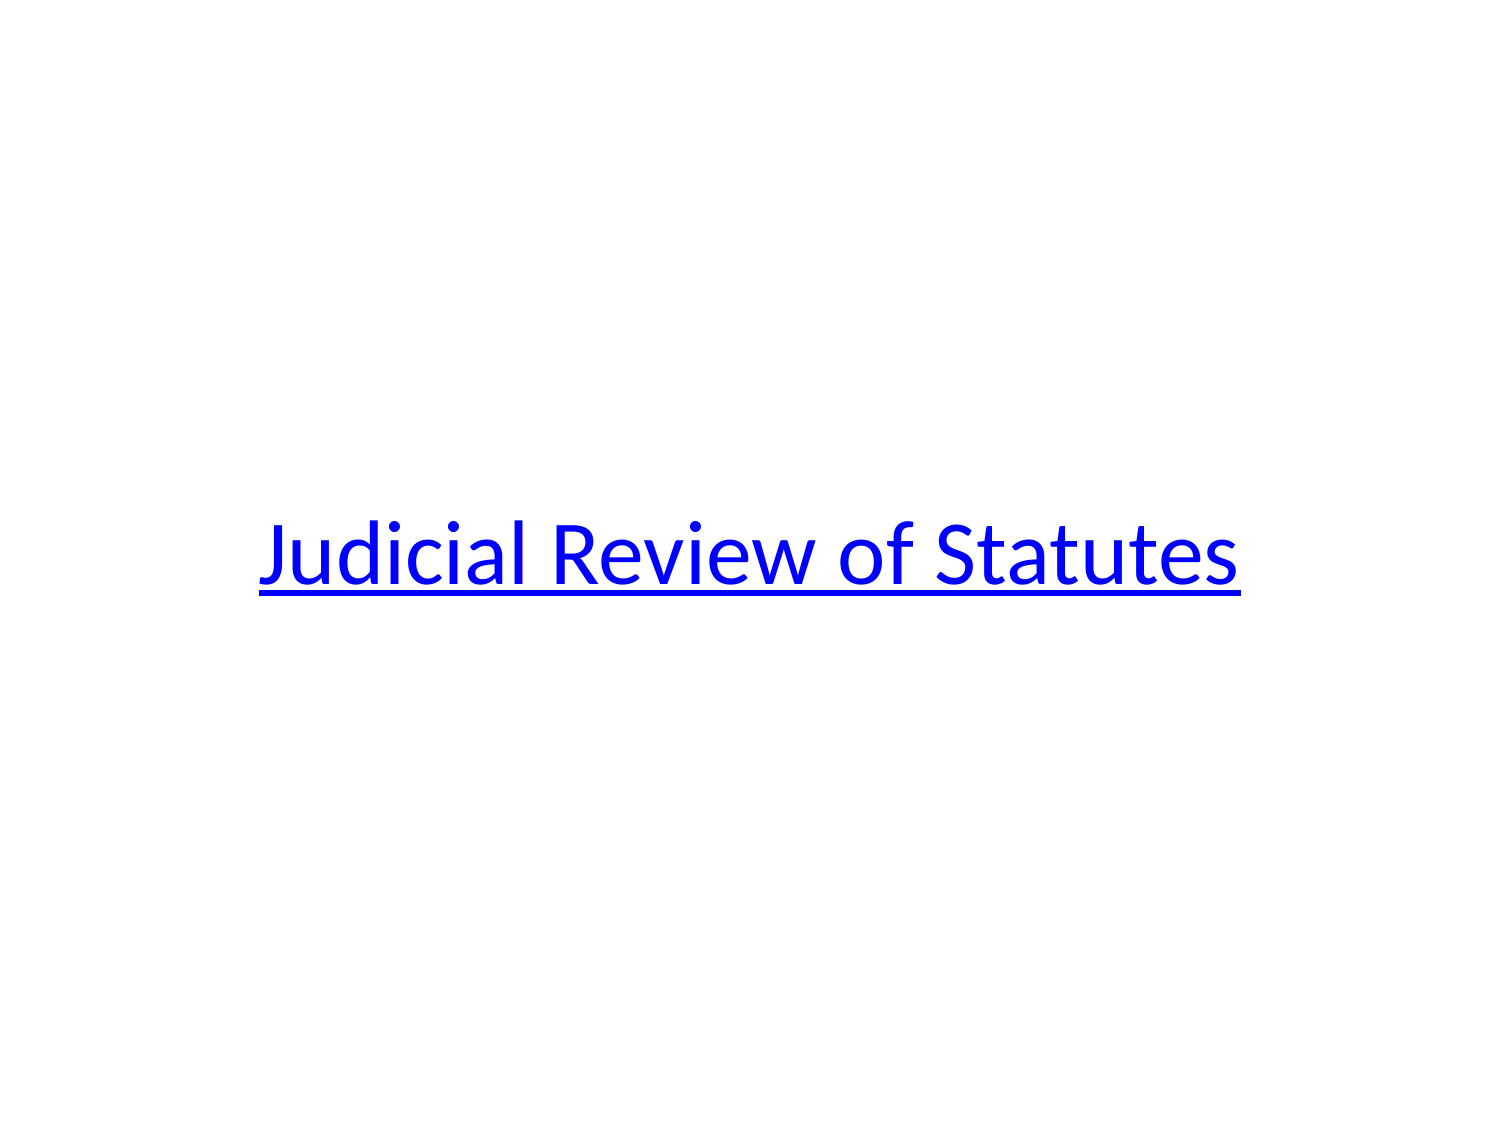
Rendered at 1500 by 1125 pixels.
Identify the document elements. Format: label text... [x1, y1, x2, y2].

title Judicial Review of Statutes [74, 44, 1426, 1051]
